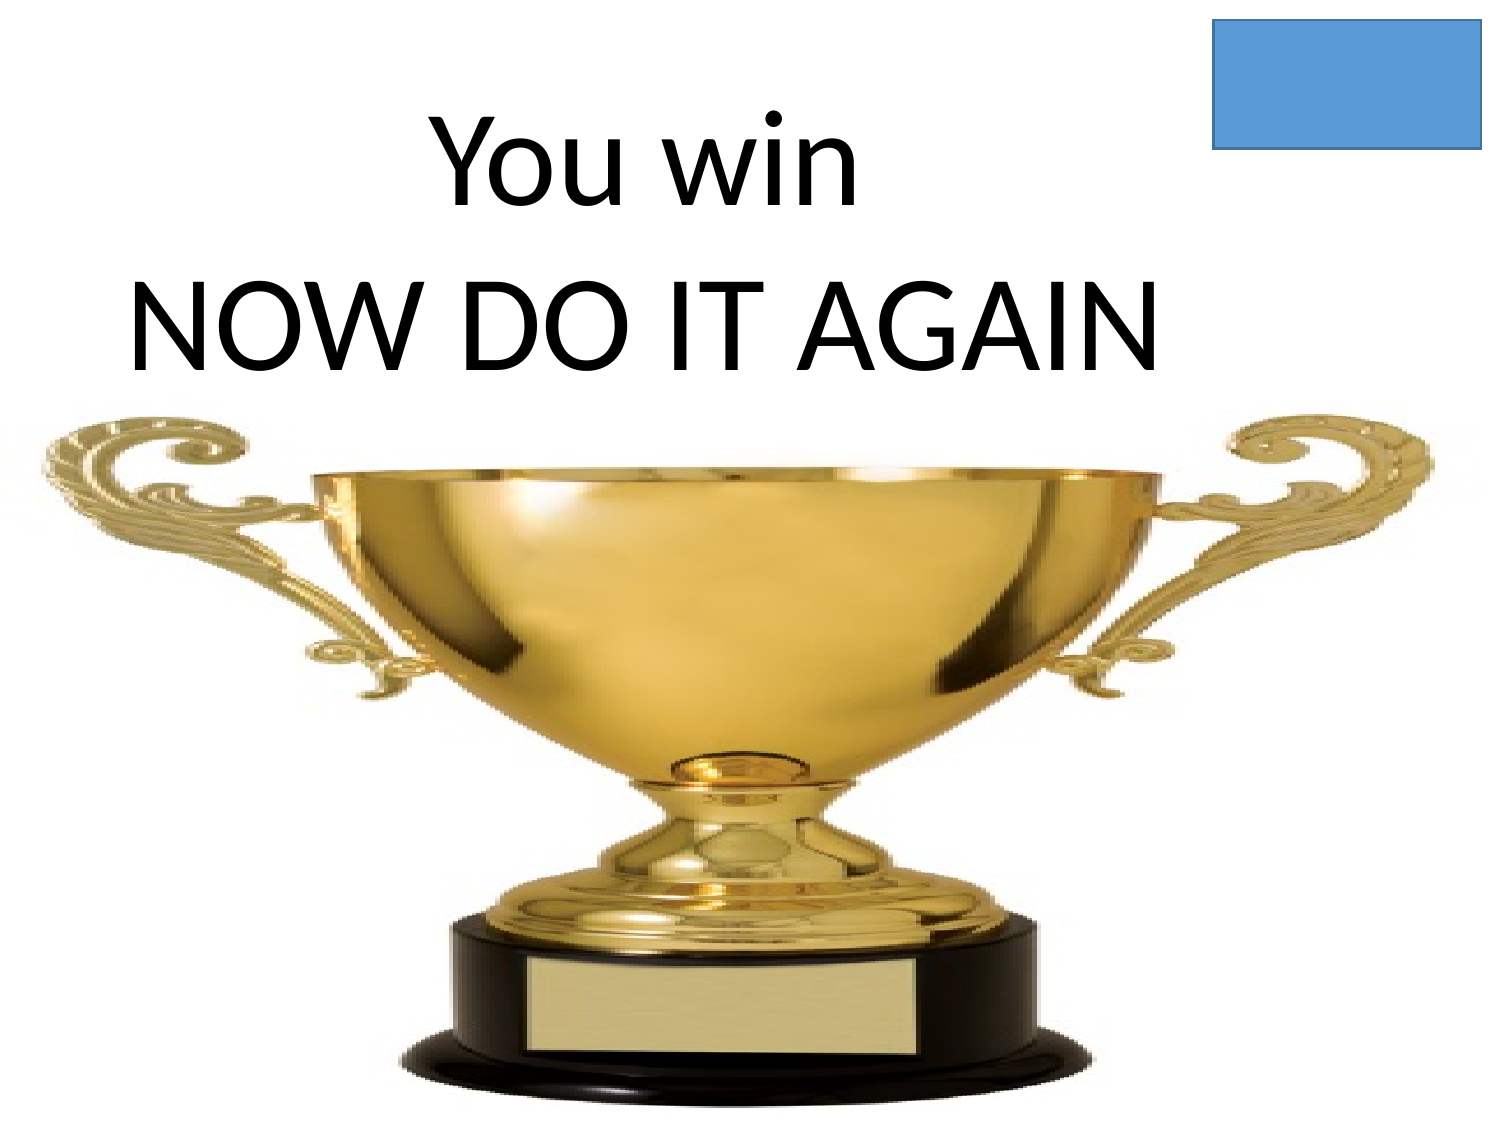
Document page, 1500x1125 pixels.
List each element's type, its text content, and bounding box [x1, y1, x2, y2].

picture [0, 398, 1500, 1125]
text_box [1212, 19, 1482, 150]
text_box You win NOW DO IT AGAIN [108, 60, 1214, 398]
